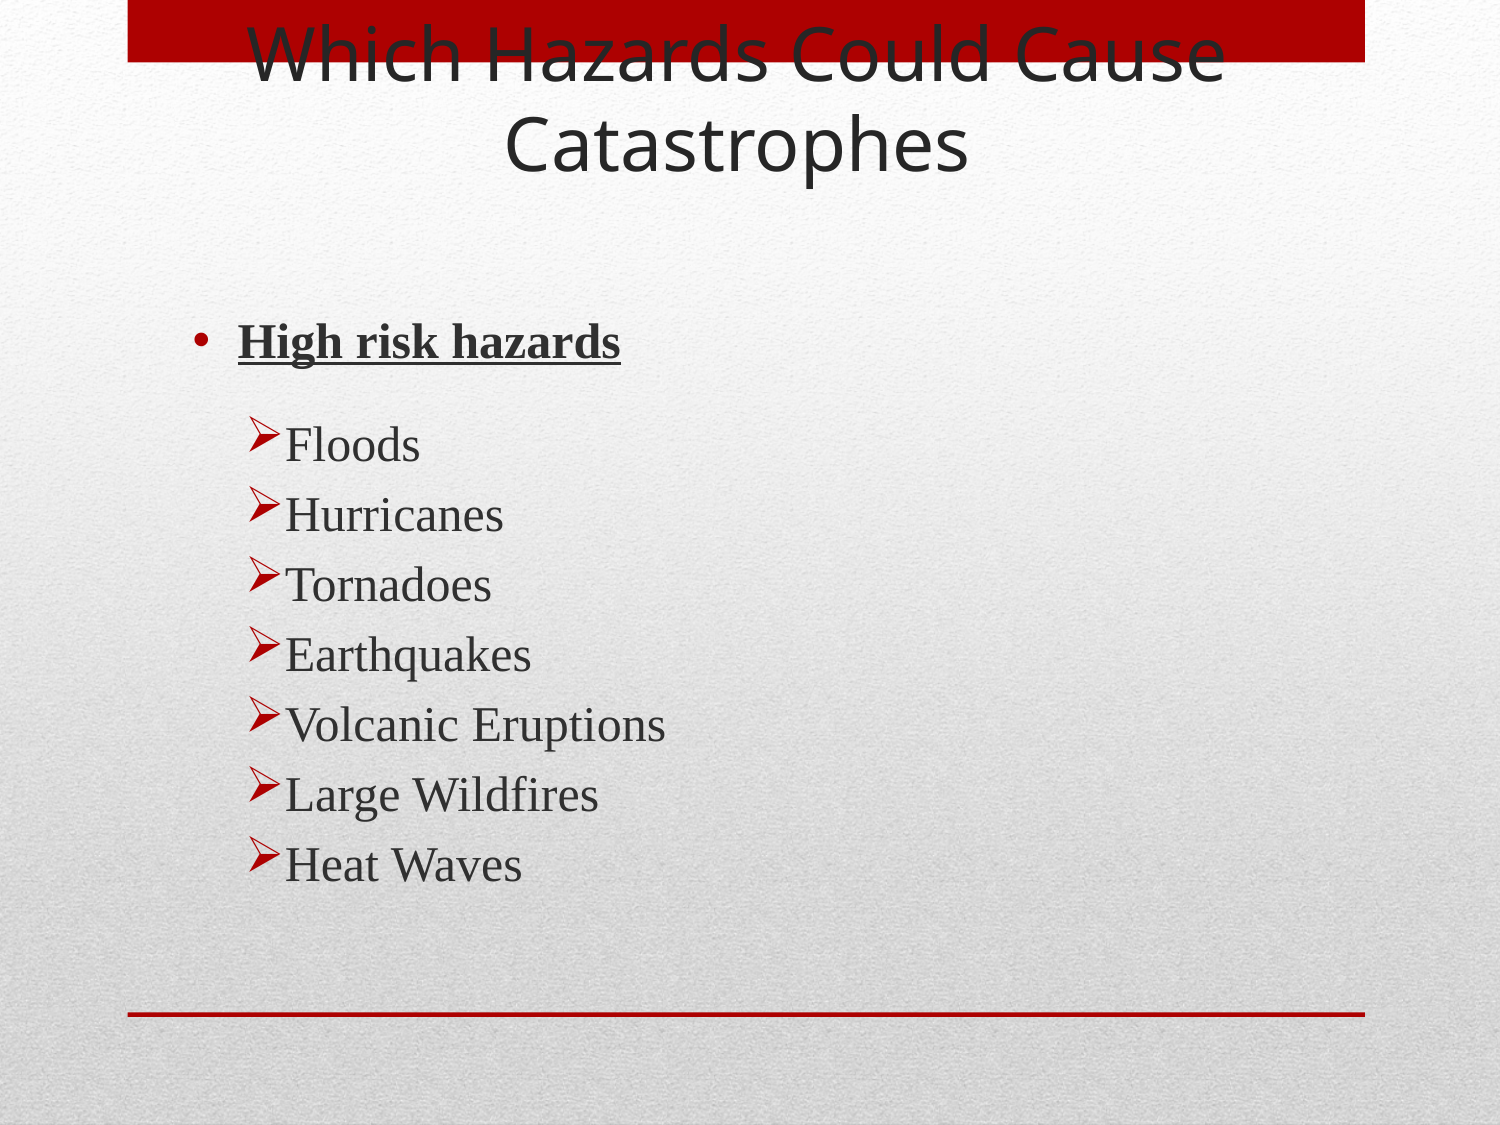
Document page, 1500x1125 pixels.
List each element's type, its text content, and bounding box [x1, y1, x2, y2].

title Which Hazards Could Cause Catastrophes [75, 6, 1400, 194]
list High risk hazards Floods Hurricanes Tornadoes Earthquakes Volcanic Eruptions Large Wildfires Heat Waves [125, 200, 1325, 1000]
